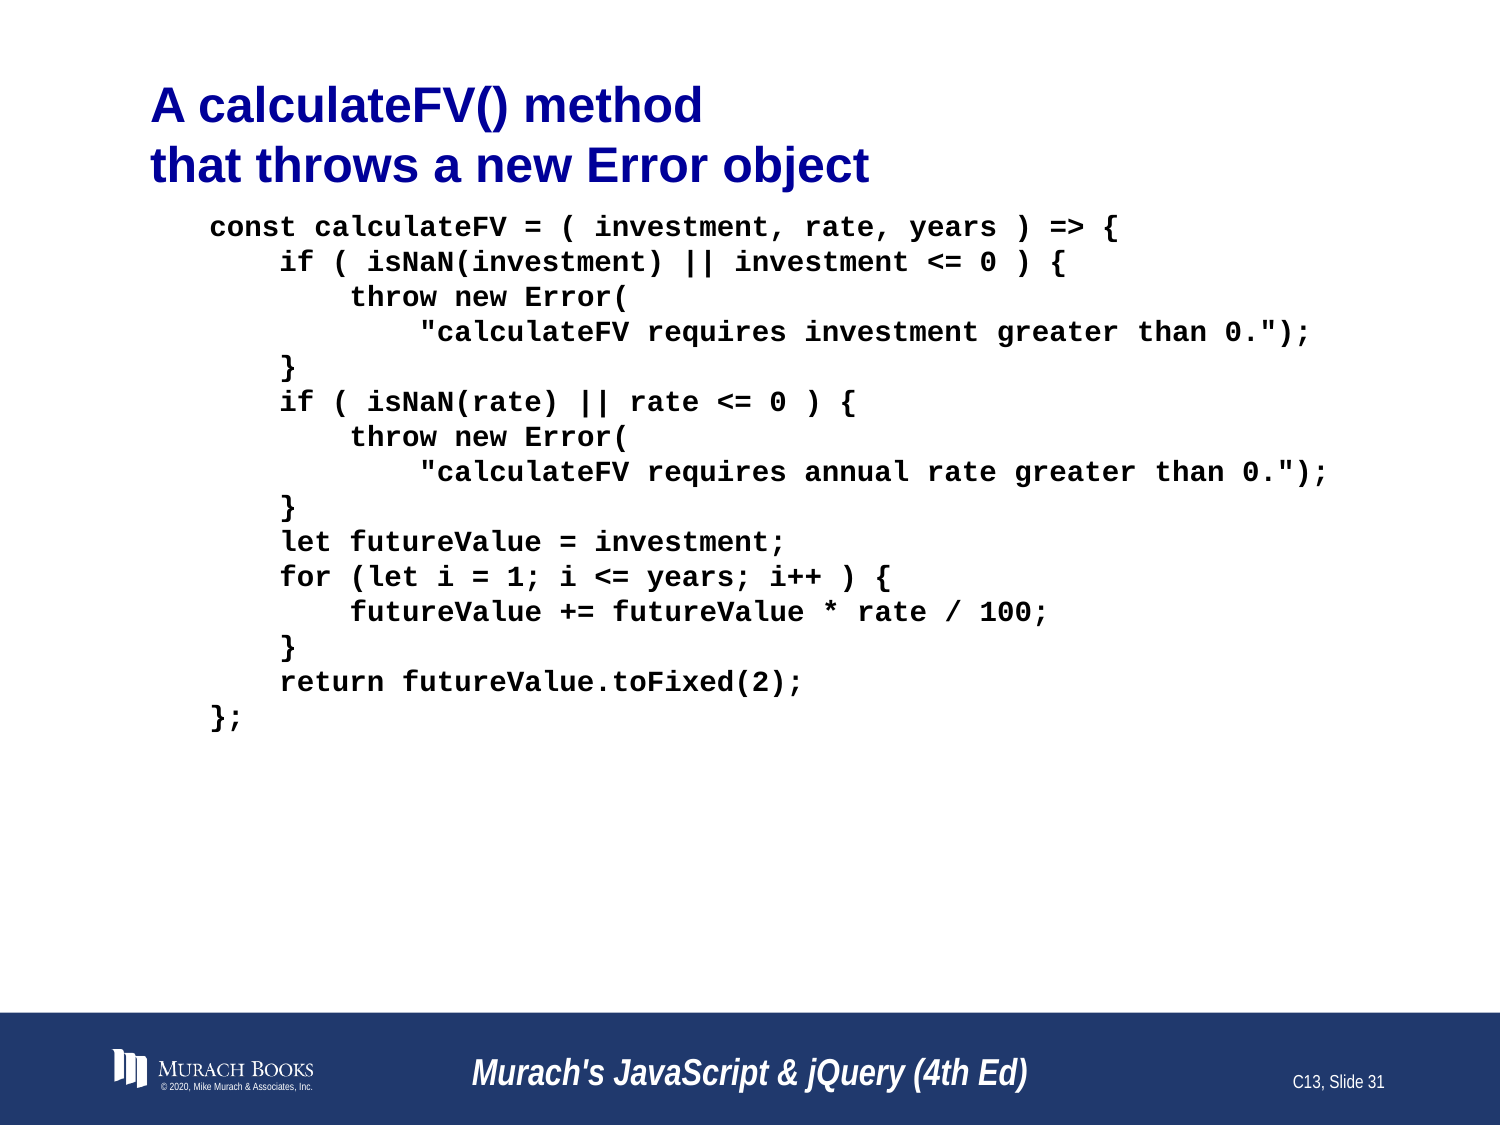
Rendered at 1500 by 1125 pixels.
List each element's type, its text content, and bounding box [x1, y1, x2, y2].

slide_number Murach's JavaScript & jQuery (4th Ed) [463, 1025, 1050, 1100]
slide_number C13, Slide 31 [1087, 1025, 1400, 1100]
footer © 2020, Mike Murach & Associates, Inc. [12, 1025, 463, 1100]
list const calculateFV = ( investment, rate, years ) => { if ( isNaN(investment) || investment <= 0 ) { throw new Error( "calculateFV requires investment greater than 0."); } if ( isNaN(rate) || rate <= 0 ) { throw new Error( "calculateFV requires annual rate greater than 0."); } let futureValue = investment; for (let i = 1; i <= years; i++ ) { futureValue += futureValue * rate / 100; } return futureValue.toFixed(2); }; [137, 200, 1350, 1000]
title A calculateFV() method that throws a new Error object [150, 72, 1350, 194]
